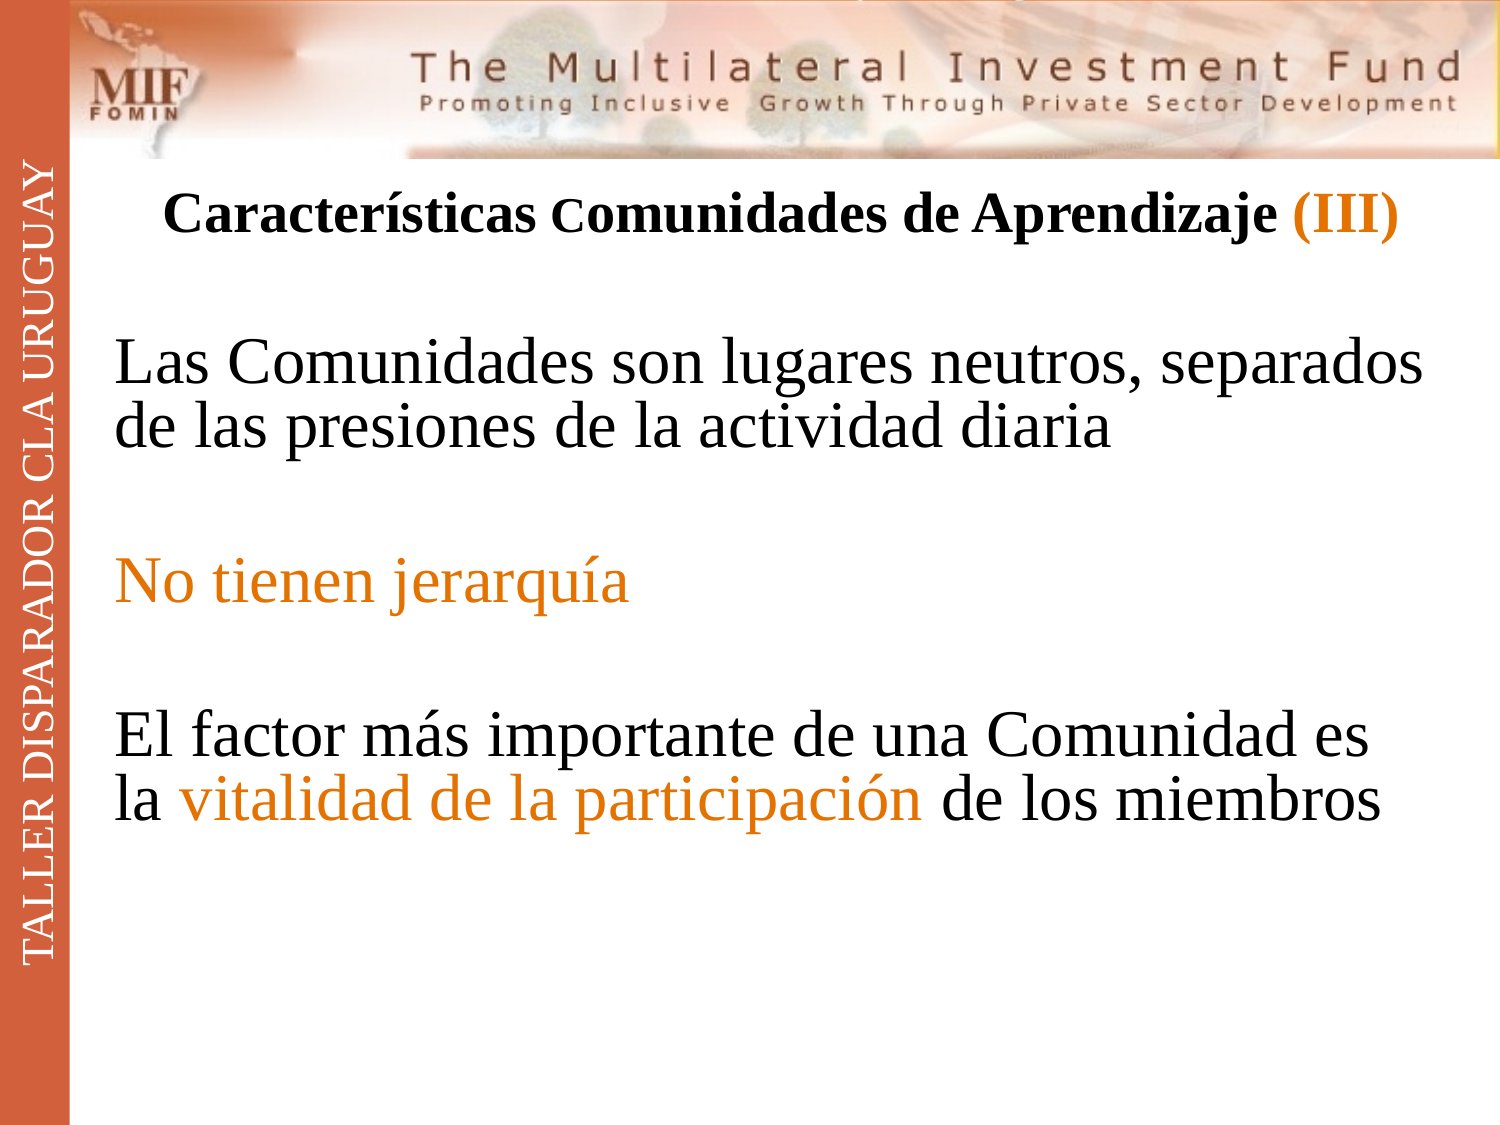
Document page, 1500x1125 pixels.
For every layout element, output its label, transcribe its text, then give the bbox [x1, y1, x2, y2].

text_box TALLER DISPARADOR CLA URUGUAY [0, 0, 70, 1125]
text_box Las Comunidades son lugares neutros, separados de las presiones de la actividad diaria No tienen jerarquía El factor más importante de una Comunidad es la vitalidad de la participación de los miembros [99, 324, 1450, 1050]
text_box Características Comunidades de Aprendizaje (III) [99, 174, 1463, 253]
picture [62, 0, 1500, 160]
